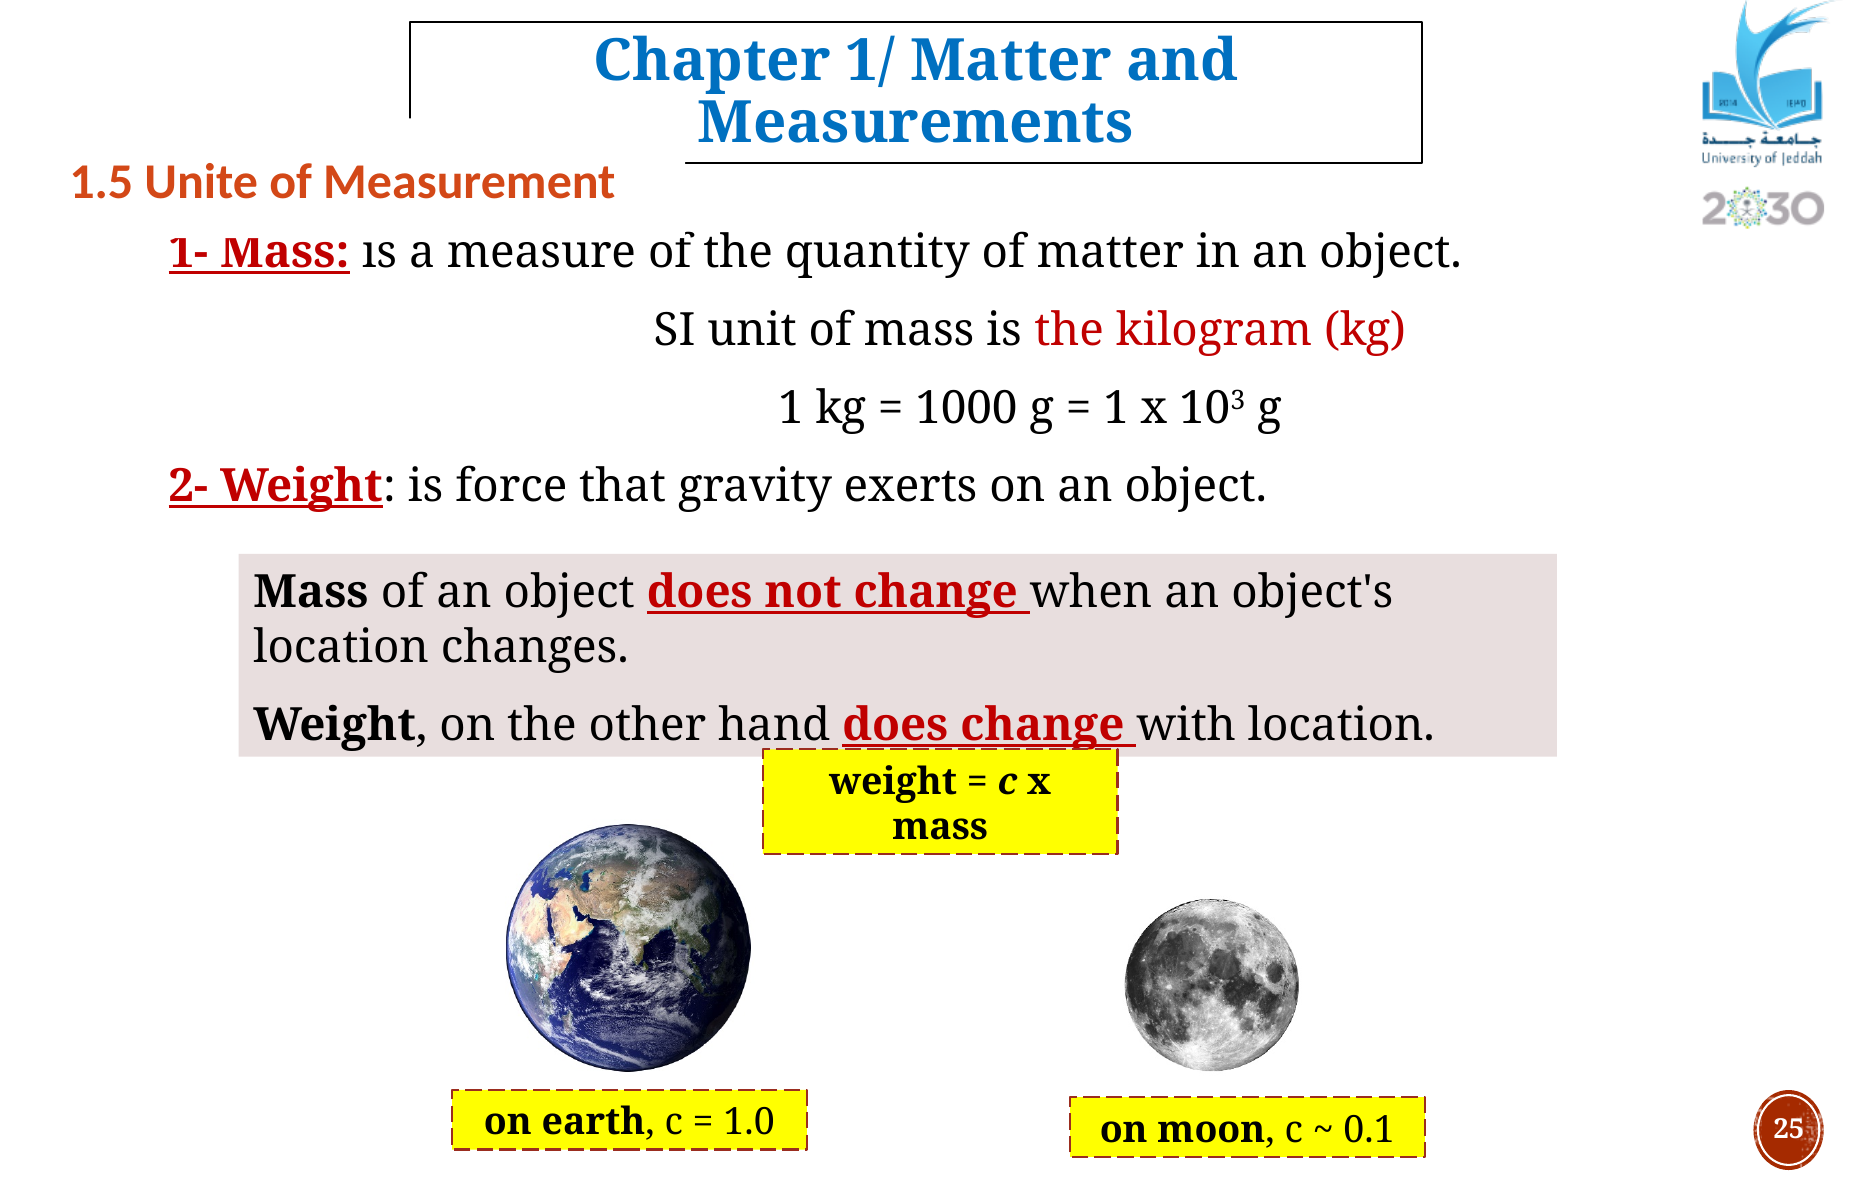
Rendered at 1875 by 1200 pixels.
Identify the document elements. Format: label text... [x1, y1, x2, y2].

text_box Mass of an object does not change when an object's location changes. Weight, on the other hand does change with location. [238, 553, 1557, 757]
text_box weight = c x mass [762, 748, 1119, 855]
text_box Chapter 1/ Matter and Measurements [409, 21, 1423, 164]
picture [1112, 872, 1366, 1090]
picture [483, 816, 758, 1079]
text_box 1- Mass: is a measure of the quantity of matter in an object. SI unit of mass is the kilogram (kg) 1 kg = 1000 g = 1 x 103 g 2- Weight: is force that gravity exerts on an object. [153, 214, 1831, 518]
text_box on earth, c = 1.0 [451, 1089, 808, 1151]
picture [1681, 0, 1846, 235]
text_box 1.5 Unite of Measurement [0, 117, 686, 239]
slide_number 25 [1739, 1097, 1838, 1162]
text_box on moon, c ~ 0.1 [1069, 1096, 1426, 1158]
